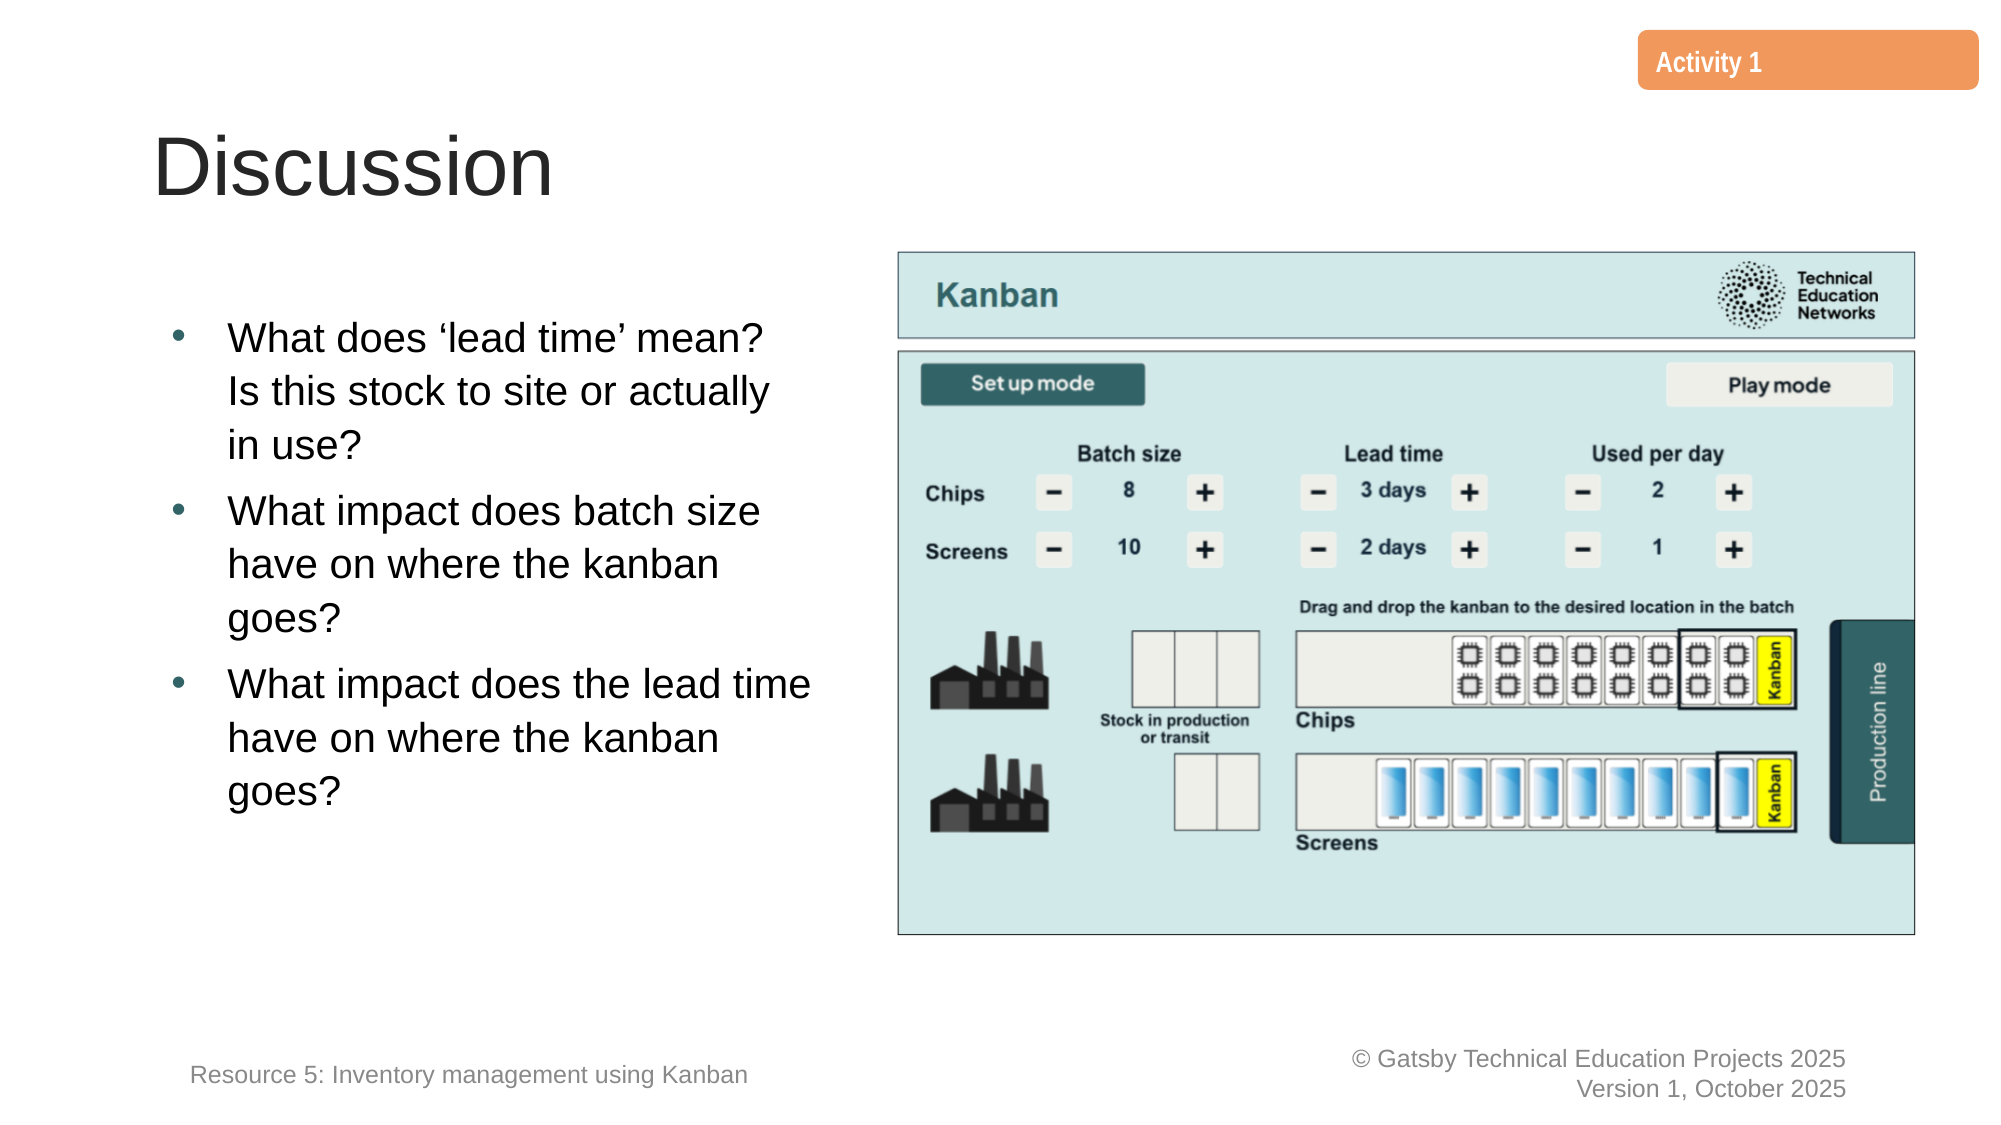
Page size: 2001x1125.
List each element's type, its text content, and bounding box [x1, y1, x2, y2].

list Resource 5: Inventory management using Kanban [137, 1042, 829, 1103]
text_box Activity 1 [1637, 29, 1979, 90]
picture [893, 246, 1918, 937]
title Discussion [137, 59, 1863, 278]
list What does ‘lead time’ mean? Is this stock to site or actually in use? What impact does batch size have on where the kanban goes? What impact does the lead time have on where the kanban goes? [137, 299, 829, 1014]
